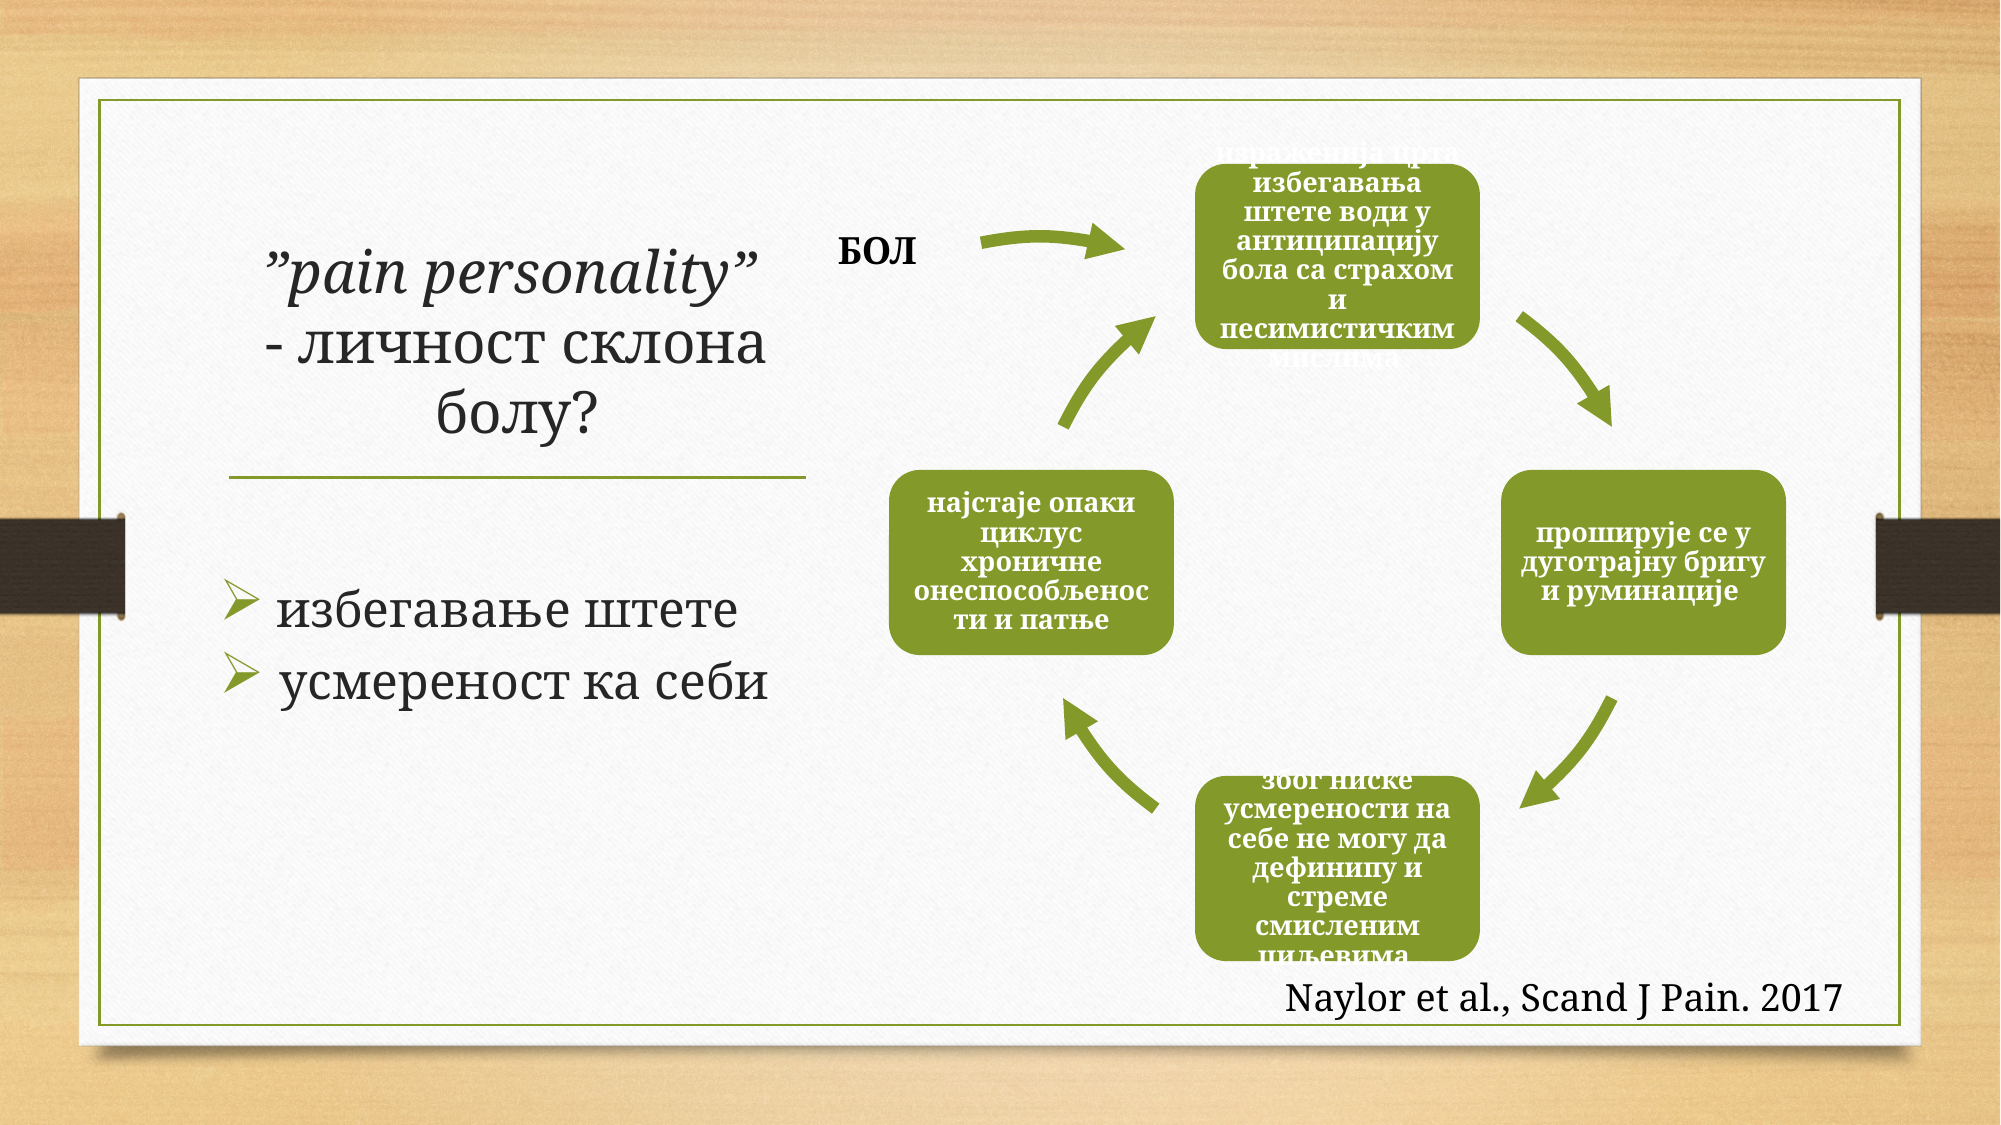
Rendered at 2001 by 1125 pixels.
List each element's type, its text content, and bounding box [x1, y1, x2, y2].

title ”pain personality” - личност склона болу? [211, 227, 823, 454]
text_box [888, 163, 1787, 962]
list избегавање штете усмереност ка себи [211, 496, 823, 898]
picture [0, 0, 2001, 1125]
text_box БОЛ [829, 219, 888, 279]
text_box Naylor et al., Scand J Pain. 2017 [1204, 966, 1852, 1027]
